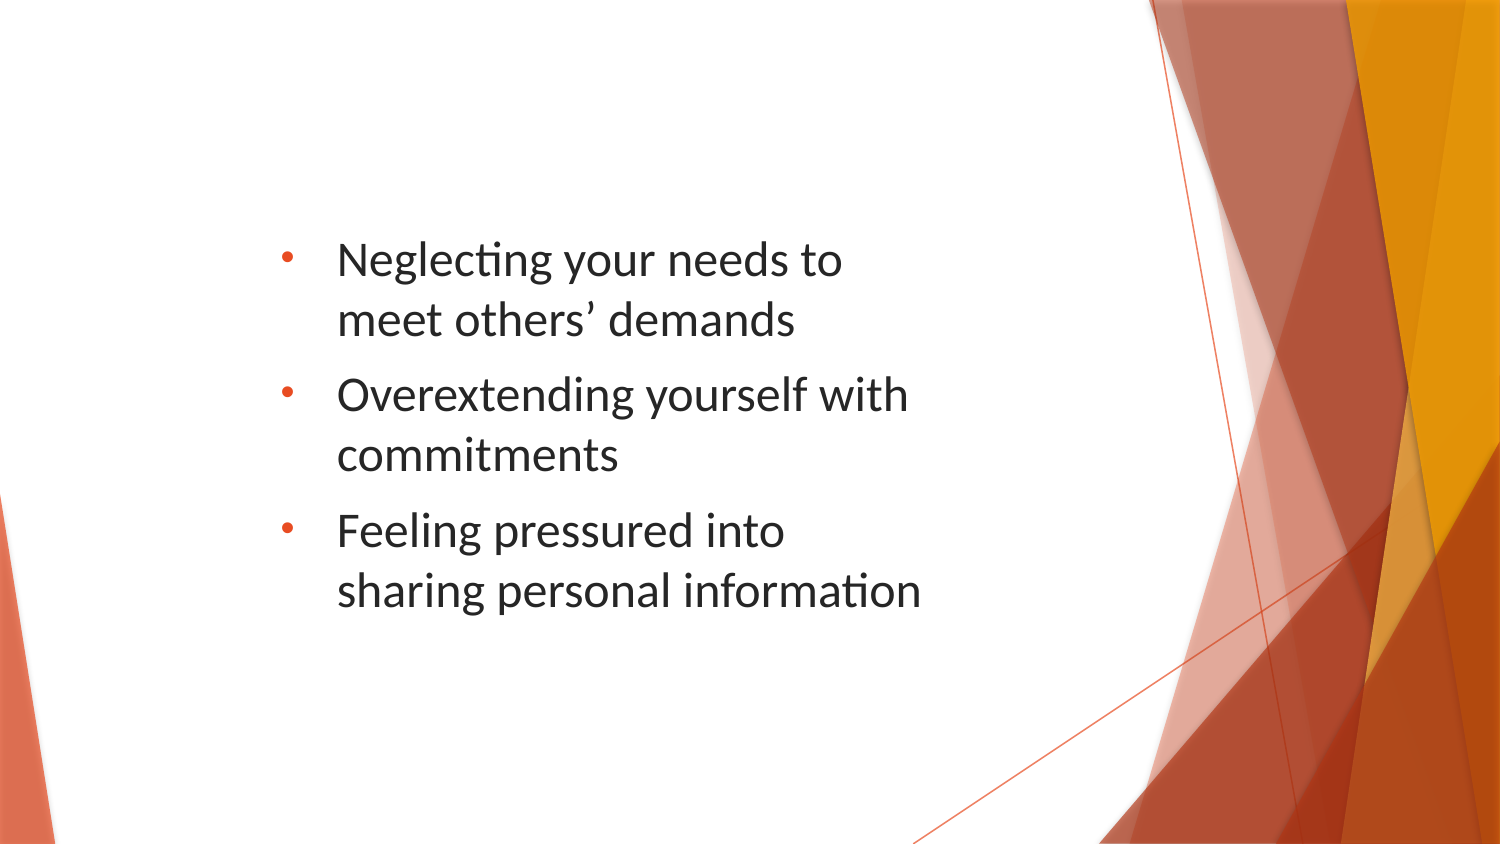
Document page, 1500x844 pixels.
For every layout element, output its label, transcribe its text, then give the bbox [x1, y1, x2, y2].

list Neglecting your needs to meet others’ demands Overextending yourself with commitments Feeling pressured into sharing personal information [265, 114, 951, 729]
